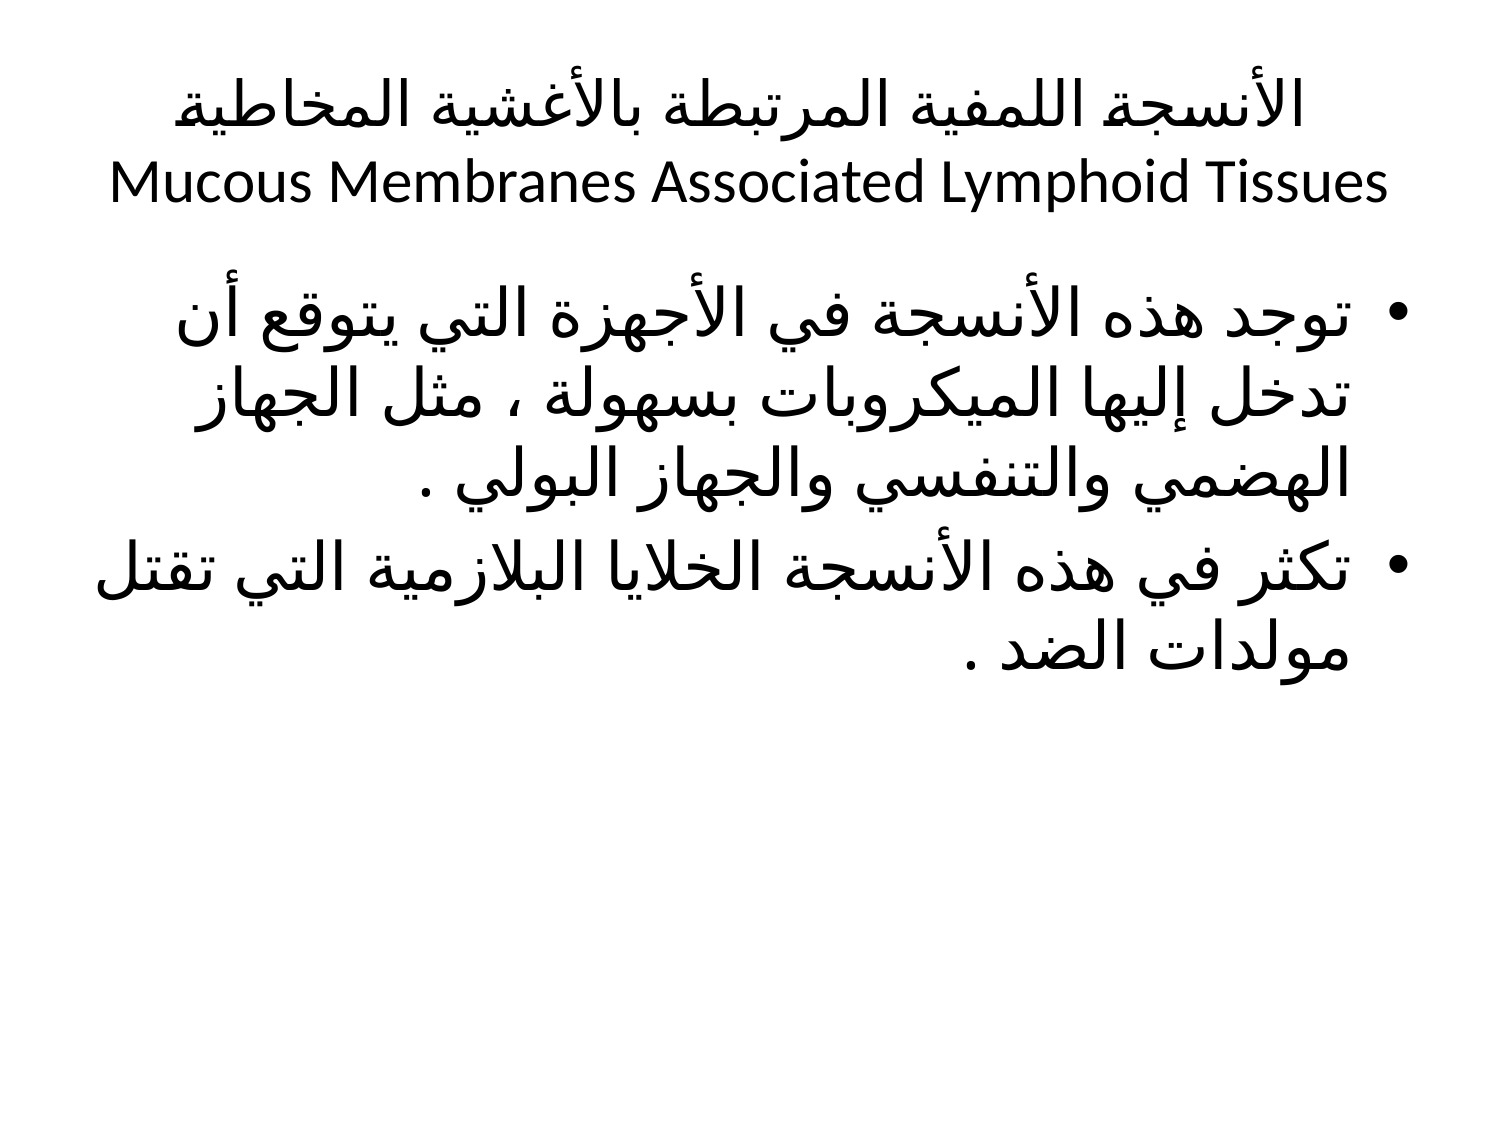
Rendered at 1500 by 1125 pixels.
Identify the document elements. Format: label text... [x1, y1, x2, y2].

list توجد هذه الأنسجة في الأجهزة التي يتوقع أن تدخل إليها الميكروبات بسهولة ، مثل الجهاز الهضمي والتنفسي والجهاز البولي . تكثر في هذه الأنسجة الخلايا البلازمية التي تقتل مولدات الضد . [75, 262, 1425, 1005]
title الأنسجة اللمفية المرتبطة بالأغشية المخاطية Mucous Membranes Associated Lymphoid Tissues [75, 45, 1425, 233]
